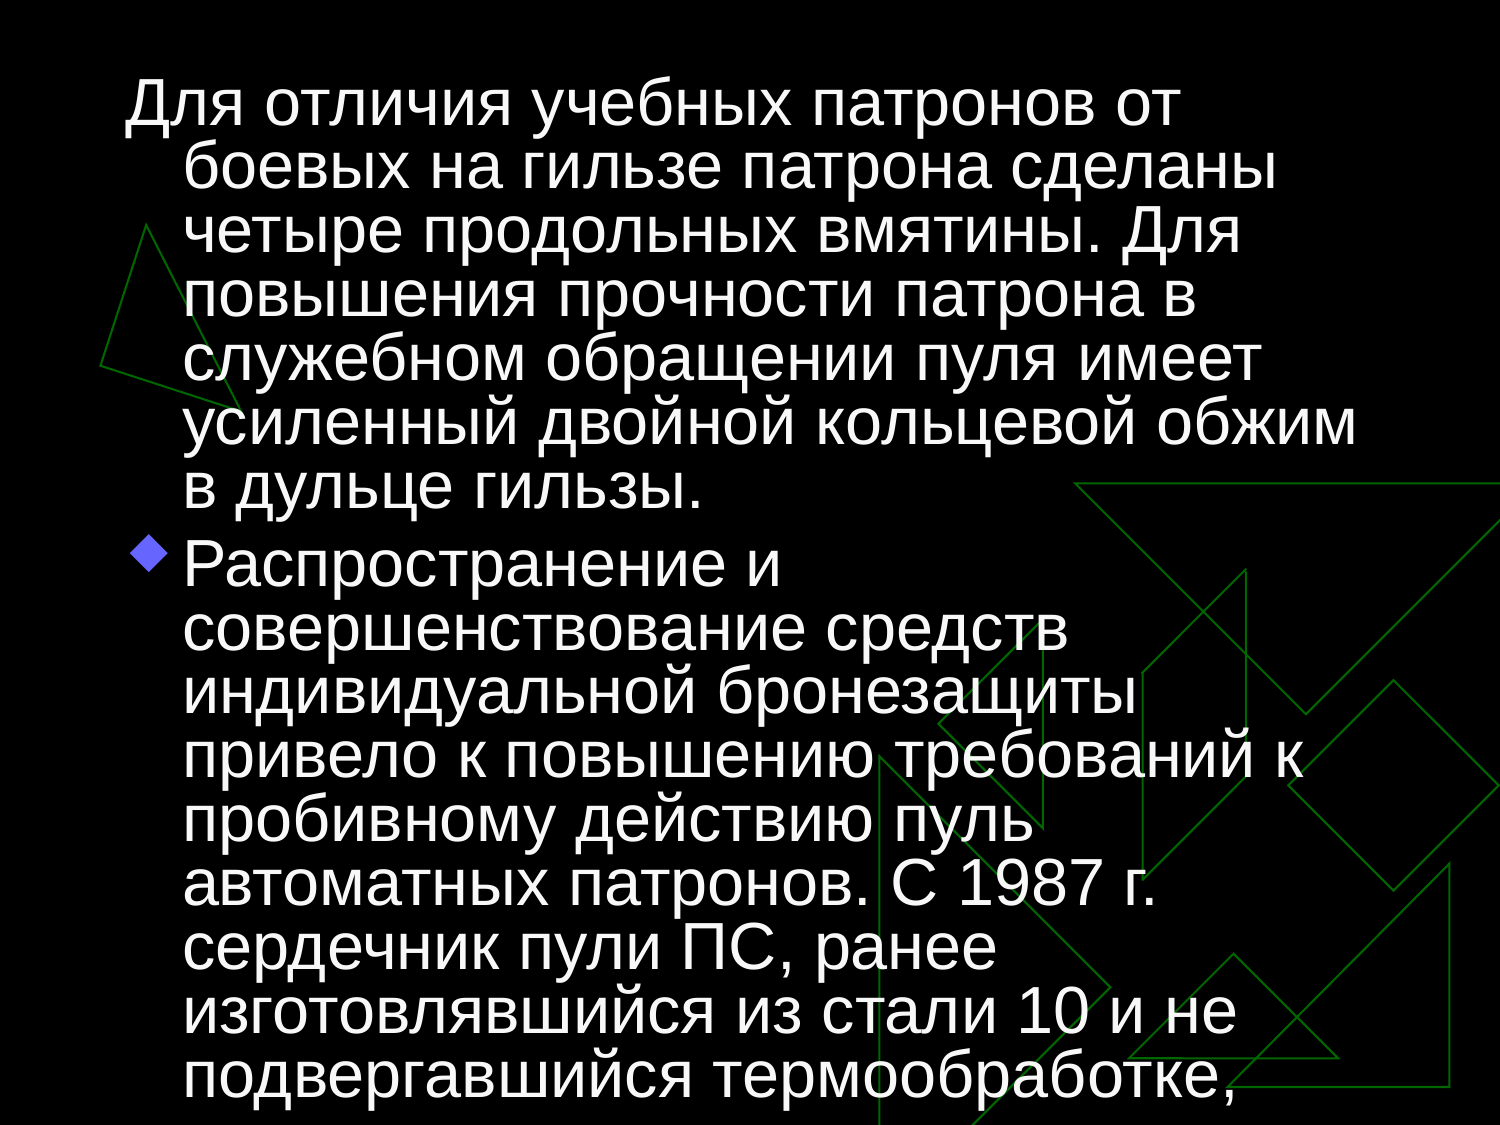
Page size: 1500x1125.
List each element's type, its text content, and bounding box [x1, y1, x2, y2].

list Для отличия учебных патронов от боевых на гильзе патрона сделаны четыре продольных вмятины. Для повышения прочности патрона в служебном обращении пуля имеет усиленный двойной кольцевой обжим в дульце гильзы. Распространение и совершенствование средств индивидуальной бронезащиты привело к повышению требований к пробивному действию пуль автоматных патронов. С 1987 г. сердечник пули ПС, ранее изготовлявшийся из стали 10 и не подвергавшийся термообработке, [110, 66, 1395, 1106]
